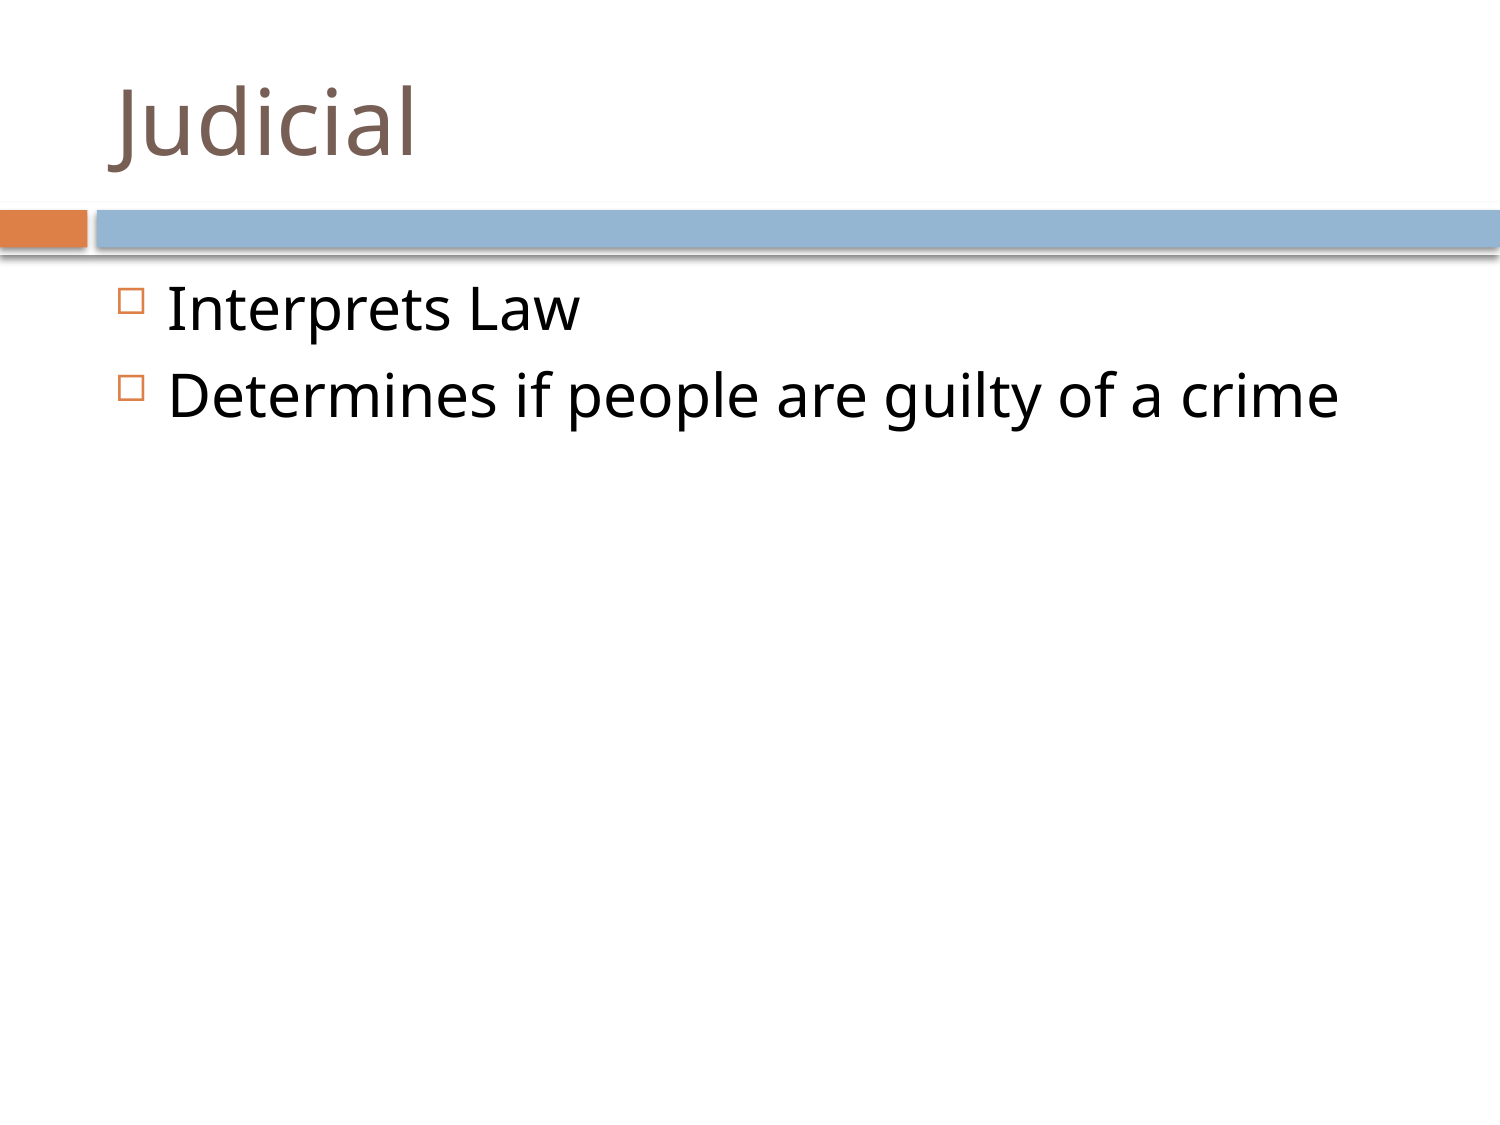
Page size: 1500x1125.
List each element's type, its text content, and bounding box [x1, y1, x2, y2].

list Interprets Law Determines if people are guilty of a crime [100, 262, 1438, 1000]
title Judicial [100, 37, 1438, 200]
